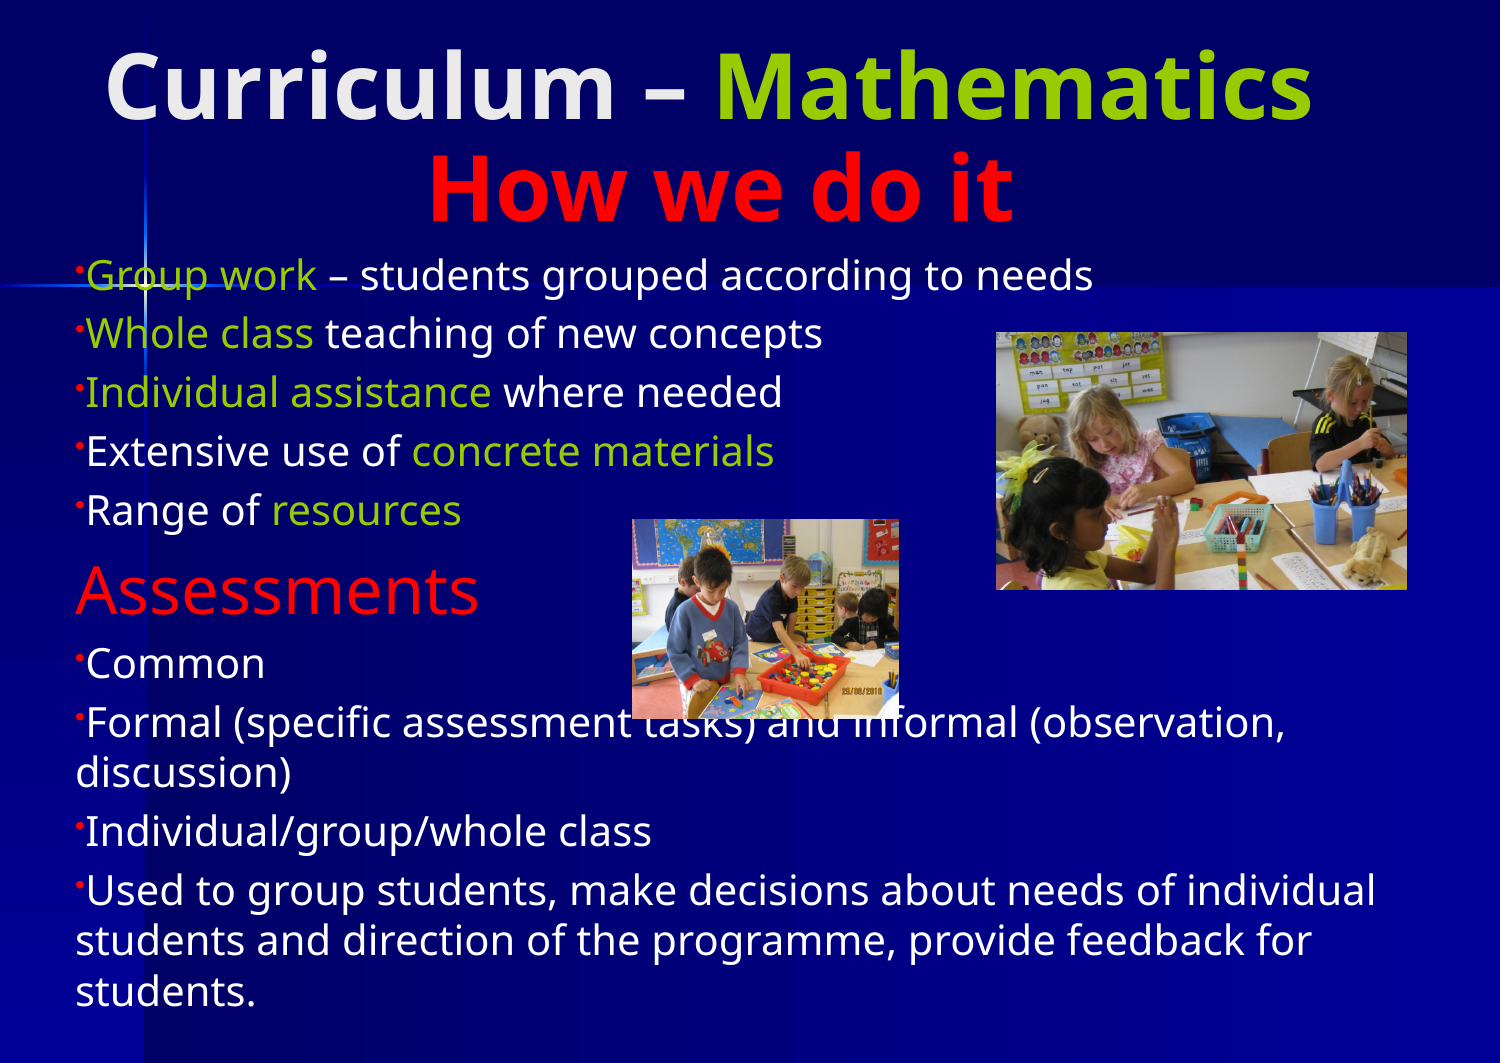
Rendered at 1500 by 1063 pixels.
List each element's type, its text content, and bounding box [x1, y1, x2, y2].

subtitle Group work – students grouped according to needs Whole class teaching of new concepts Individual assistance where needed Extensive use of concrete materials Range of resources Assessments Common Formal (specific assessment tasks) and informal (observation, discussion) Individual/group/whole class Used to group students, make decisions about needs of individual students and direction of the programme, provide feedback for students. [74, 229, 1426, 1034]
picture [995, 332, 1407, 591]
title Curriculum – Mathematics How we do it [83, 28, 1359, 229]
picture [632, 519, 899, 720]
